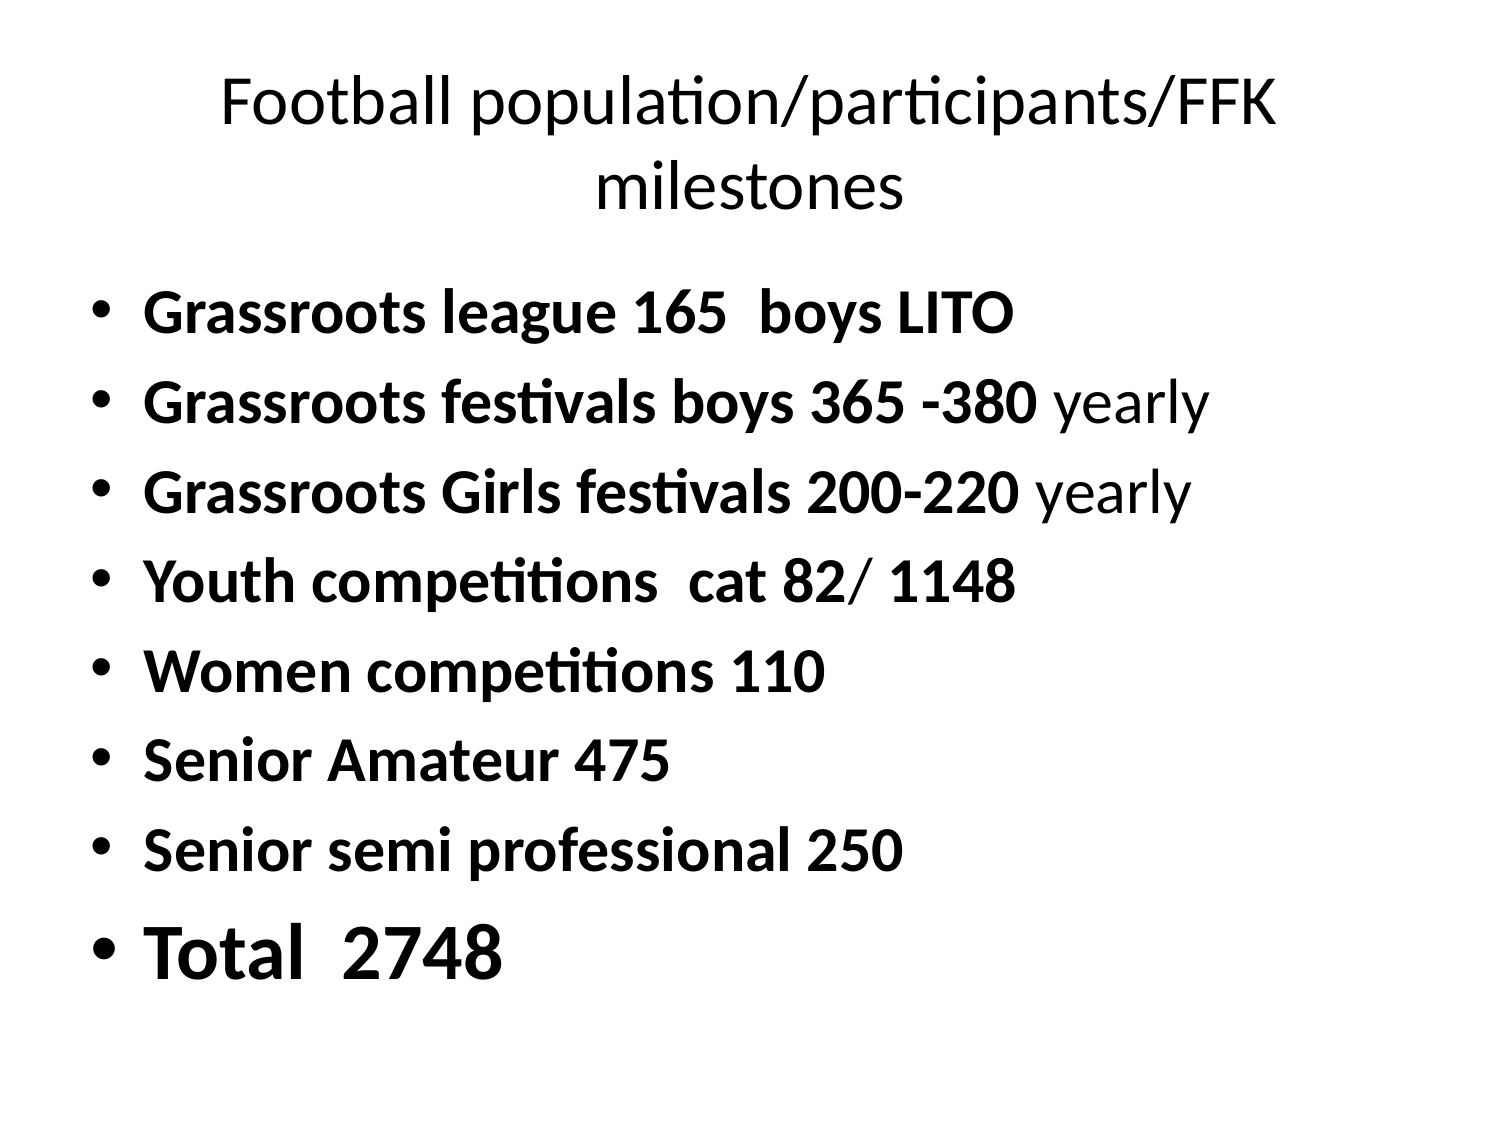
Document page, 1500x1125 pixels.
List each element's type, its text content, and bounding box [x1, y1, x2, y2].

list Grassroots league 165 boys LITO Grassroots festivals boys 365 -380 yearly Grassroots Girls festivals 200-220 yearly Youth competitions cat 82/ 1148 Women competitions 110 Senior Amateur 475 Senior semi professional 250 Total 2748 [75, 262, 1425, 1005]
title Football population/participants/FFK milestones [75, 45, 1425, 233]
